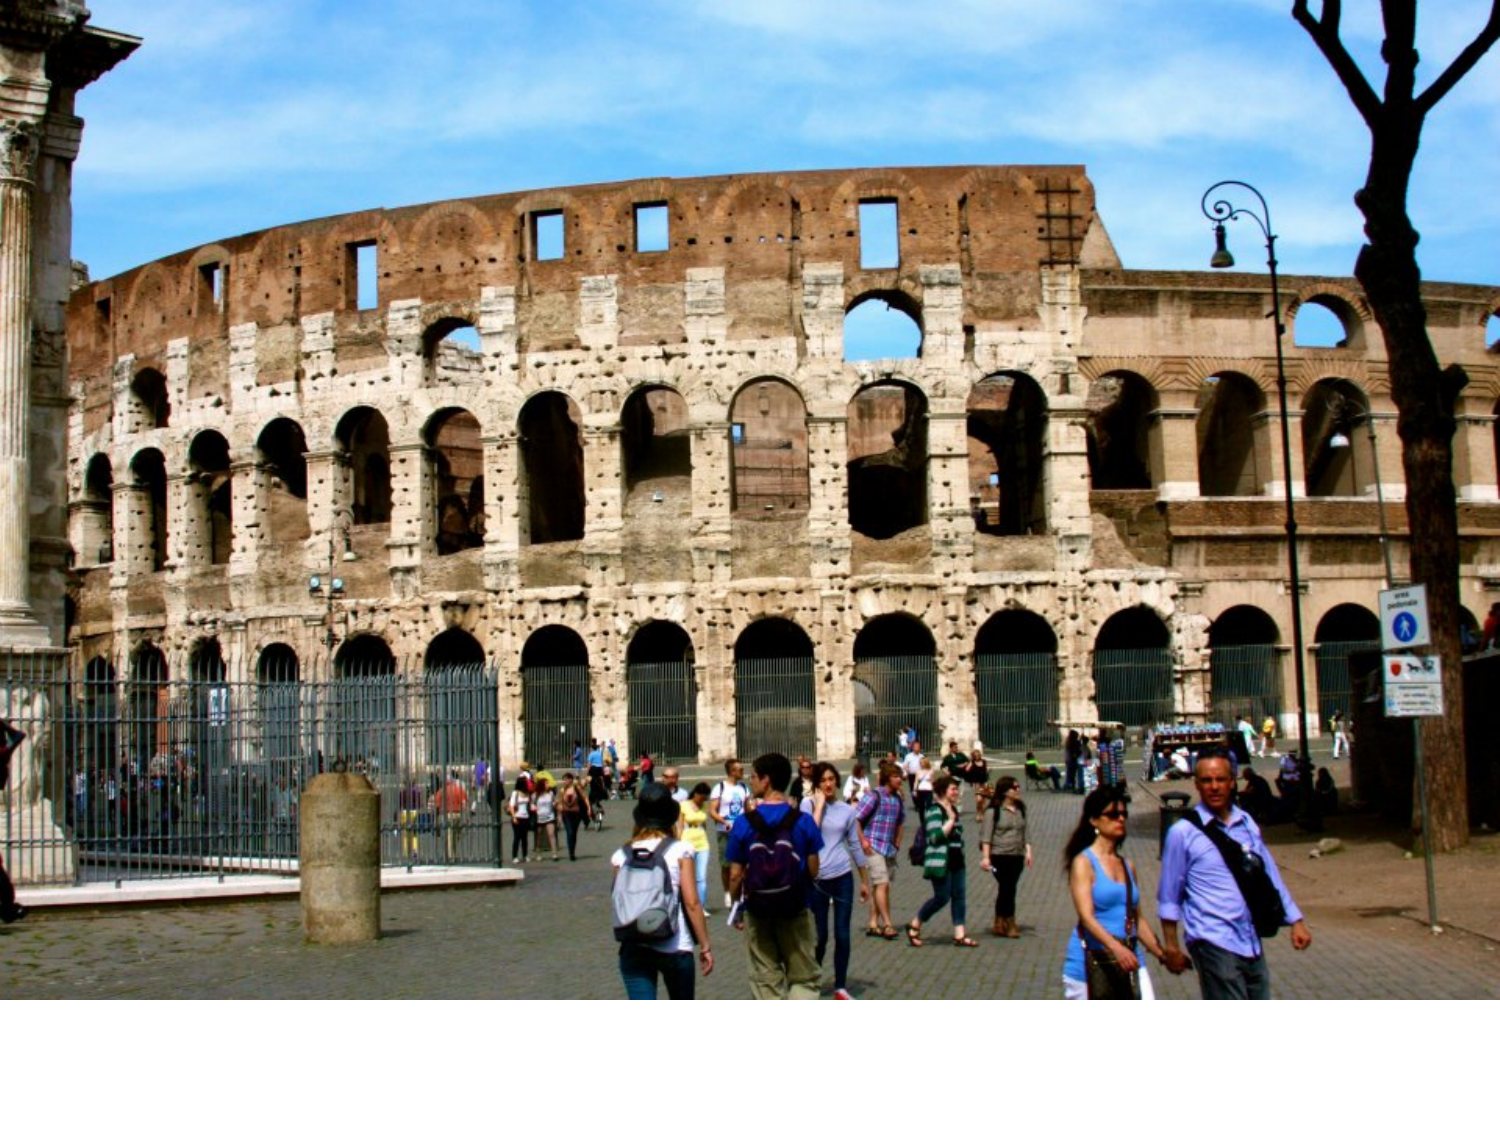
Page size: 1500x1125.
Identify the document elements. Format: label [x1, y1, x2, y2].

picture [0, 0, 1500, 1001]
